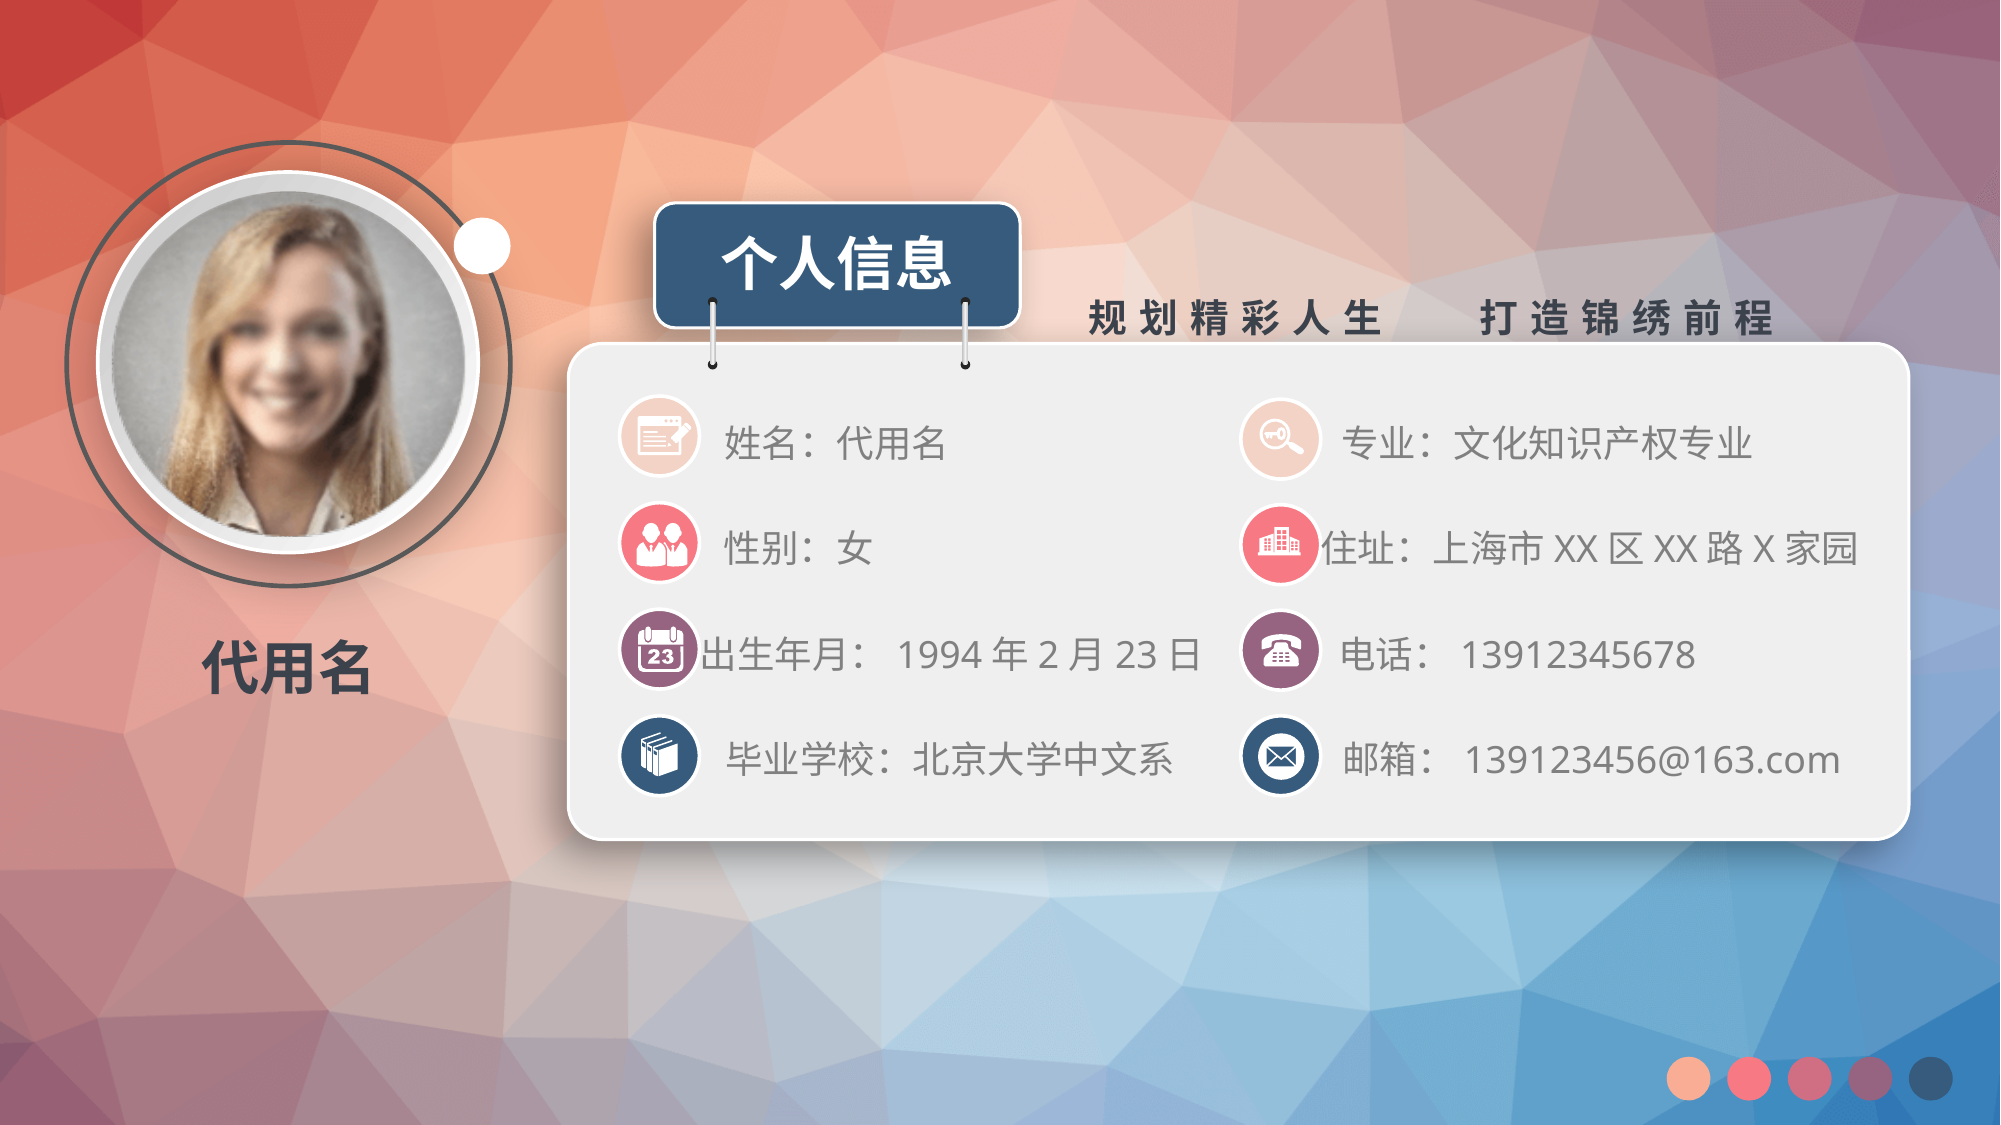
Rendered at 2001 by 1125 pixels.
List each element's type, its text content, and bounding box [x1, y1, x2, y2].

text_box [619, 715, 700, 796]
text_box [1786, 1055, 1833, 1102]
text_box [1907, 1055, 1954, 1102]
text_box [1847, 1055, 1894, 1102]
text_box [1240, 715, 1321, 796]
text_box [619, 609, 700, 690]
text_box [1665, 1055, 1712, 1102]
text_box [1240, 504, 1321, 585]
text_box [1726, 1055, 1773, 1102]
text_box 代用名 [186, 624, 392, 709]
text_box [1240, 399, 1321, 480]
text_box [1240, 610, 1321, 691]
picture [0, 0, 2000, 1125]
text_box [66, 0, 919, 587]
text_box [568, 202, 1909, 840]
